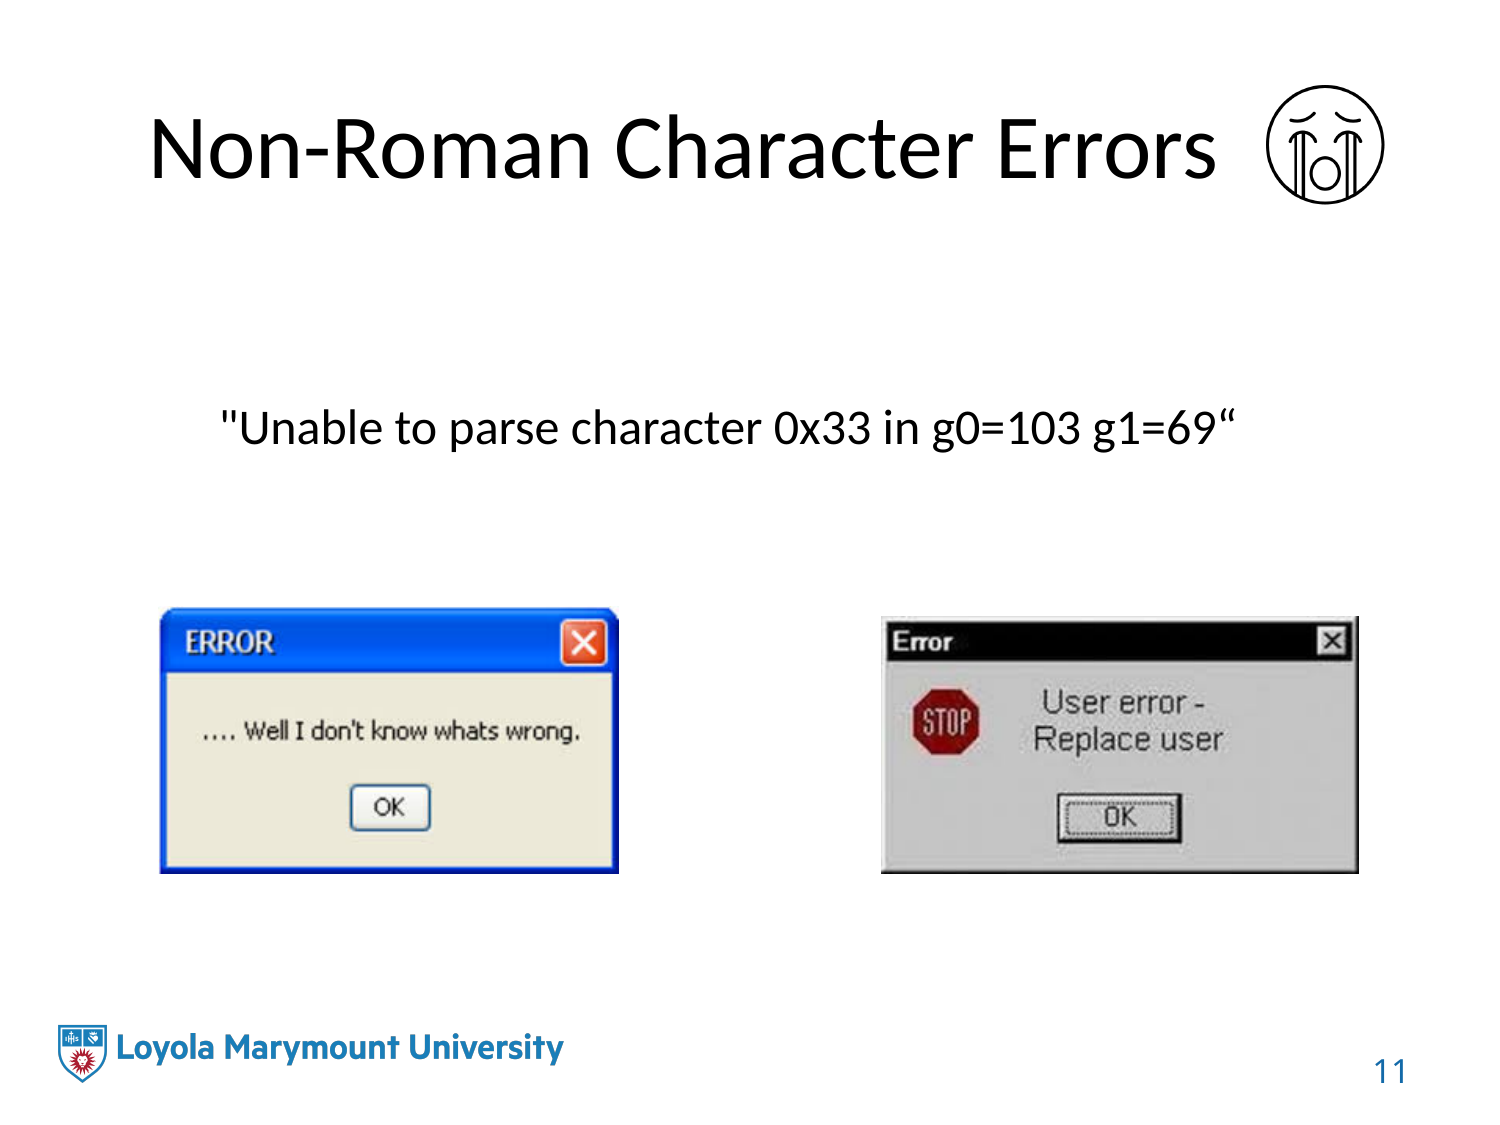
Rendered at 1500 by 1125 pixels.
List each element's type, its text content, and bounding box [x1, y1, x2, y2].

slide_number 11 [1074, 1042, 1425, 1103]
picture [158, 606, 619, 875]
title Non-Roman Character Errors [19, 48, 1370, 236]
text_box "Unable to parse character 0x33 in g0=103 g1=69“ [203, 386, 1318, 462]
picture [1249, 69, 1401, 220]
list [881, 615, 1359, 875]
